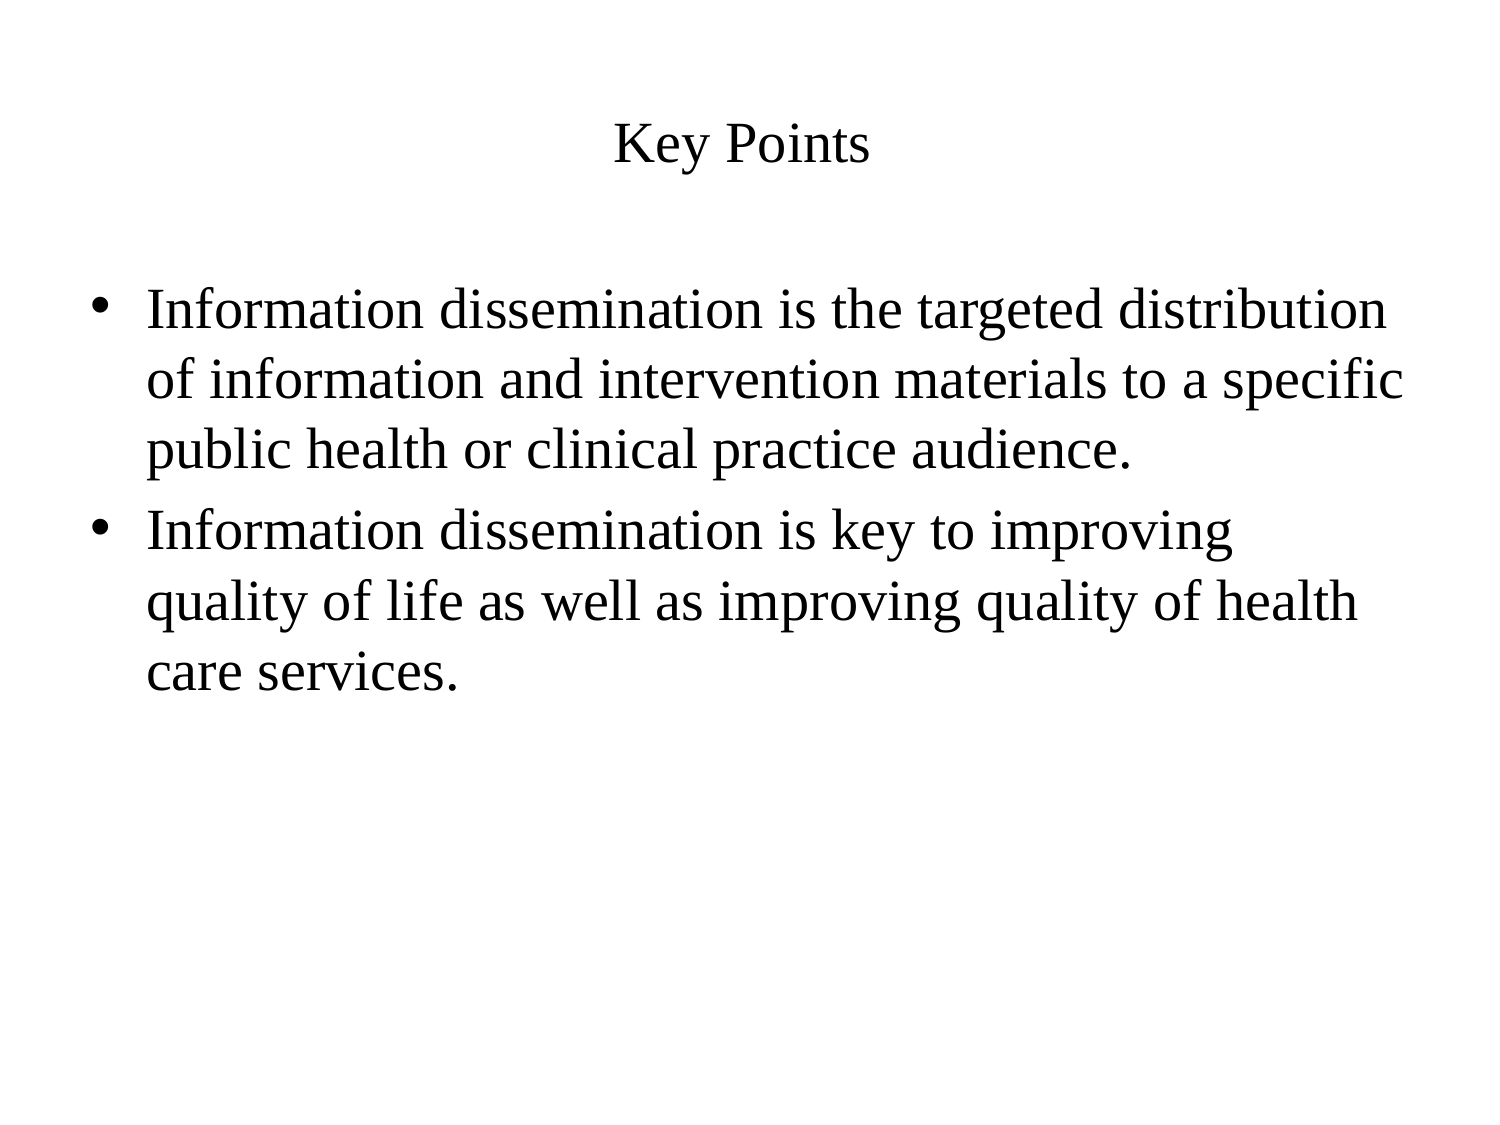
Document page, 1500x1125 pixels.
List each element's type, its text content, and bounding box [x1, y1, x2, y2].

list Information dissemination is the targeted distribution of information and intervention materials to a specific public health or clinical practice audience. Information dissemination is key to improving quality of life as well as improving quality of health care services. [75, 262, 1425, 1005]
title Key Points [75, 45, 1425, 233]
